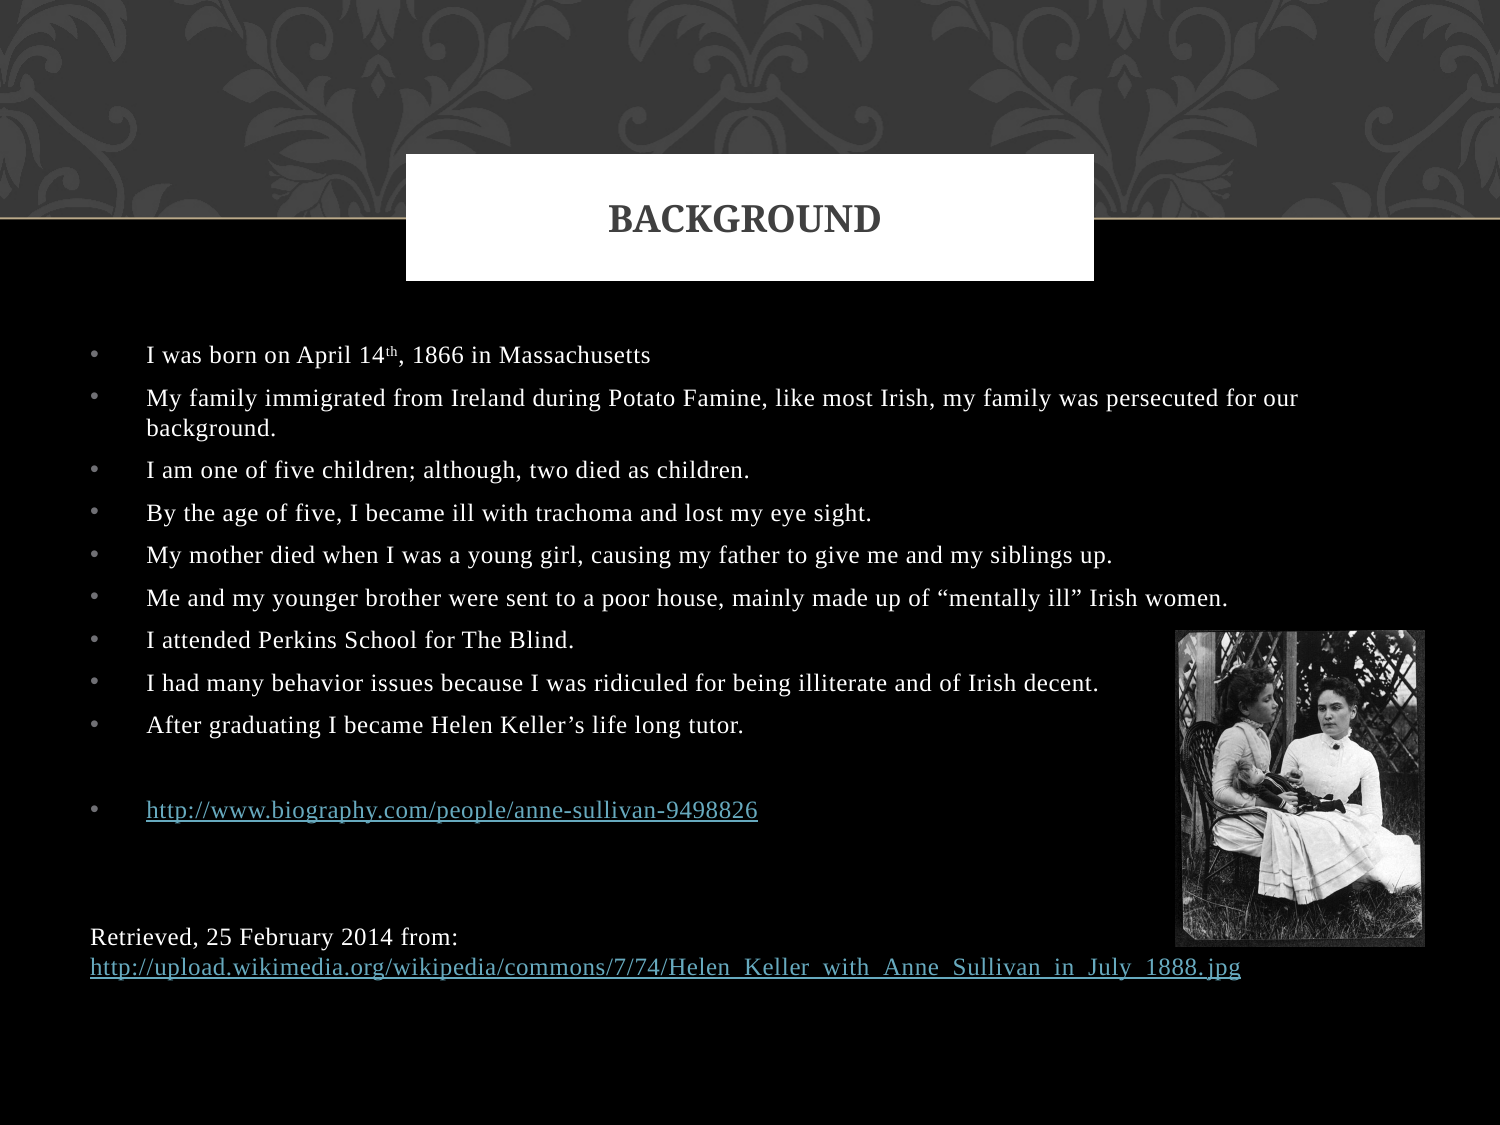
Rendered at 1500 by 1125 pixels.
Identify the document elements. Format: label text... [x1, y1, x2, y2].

picture [1174, 630, 1426, 948]
title Background [406, 154, 1094, 281]
list I was born on April 14th, 1866 in Massachusetts My family immigrated from Ireland during Potato Famine, like most Irish, my family was persecuted for our background. I am one of five children; although, two died as children. By the age of five, I became ill with trachoma and lost my eye sight. My mother died when I was a young girl, causing my father to give me and my siblings up. Me and my younger brother were sent to a poor house, mainly made up of “mentally ill” Irish women. I attended Perkins School for The Blind. I had many behavior issues because I was ridiculed for being illiterate and of Irish decent. After graduating I became Helen Keller’s life long tutor. http://www.biography.com/people/anne-sullivan-9498826 Retrieved, 25 February 2014 from: http://upload.wikimedia.org/wikipedia/commons/7/74/Helen_Keller_with_Anne_Sullivan_in_July_1888.jpg [75, 331, 1425, 1080]
